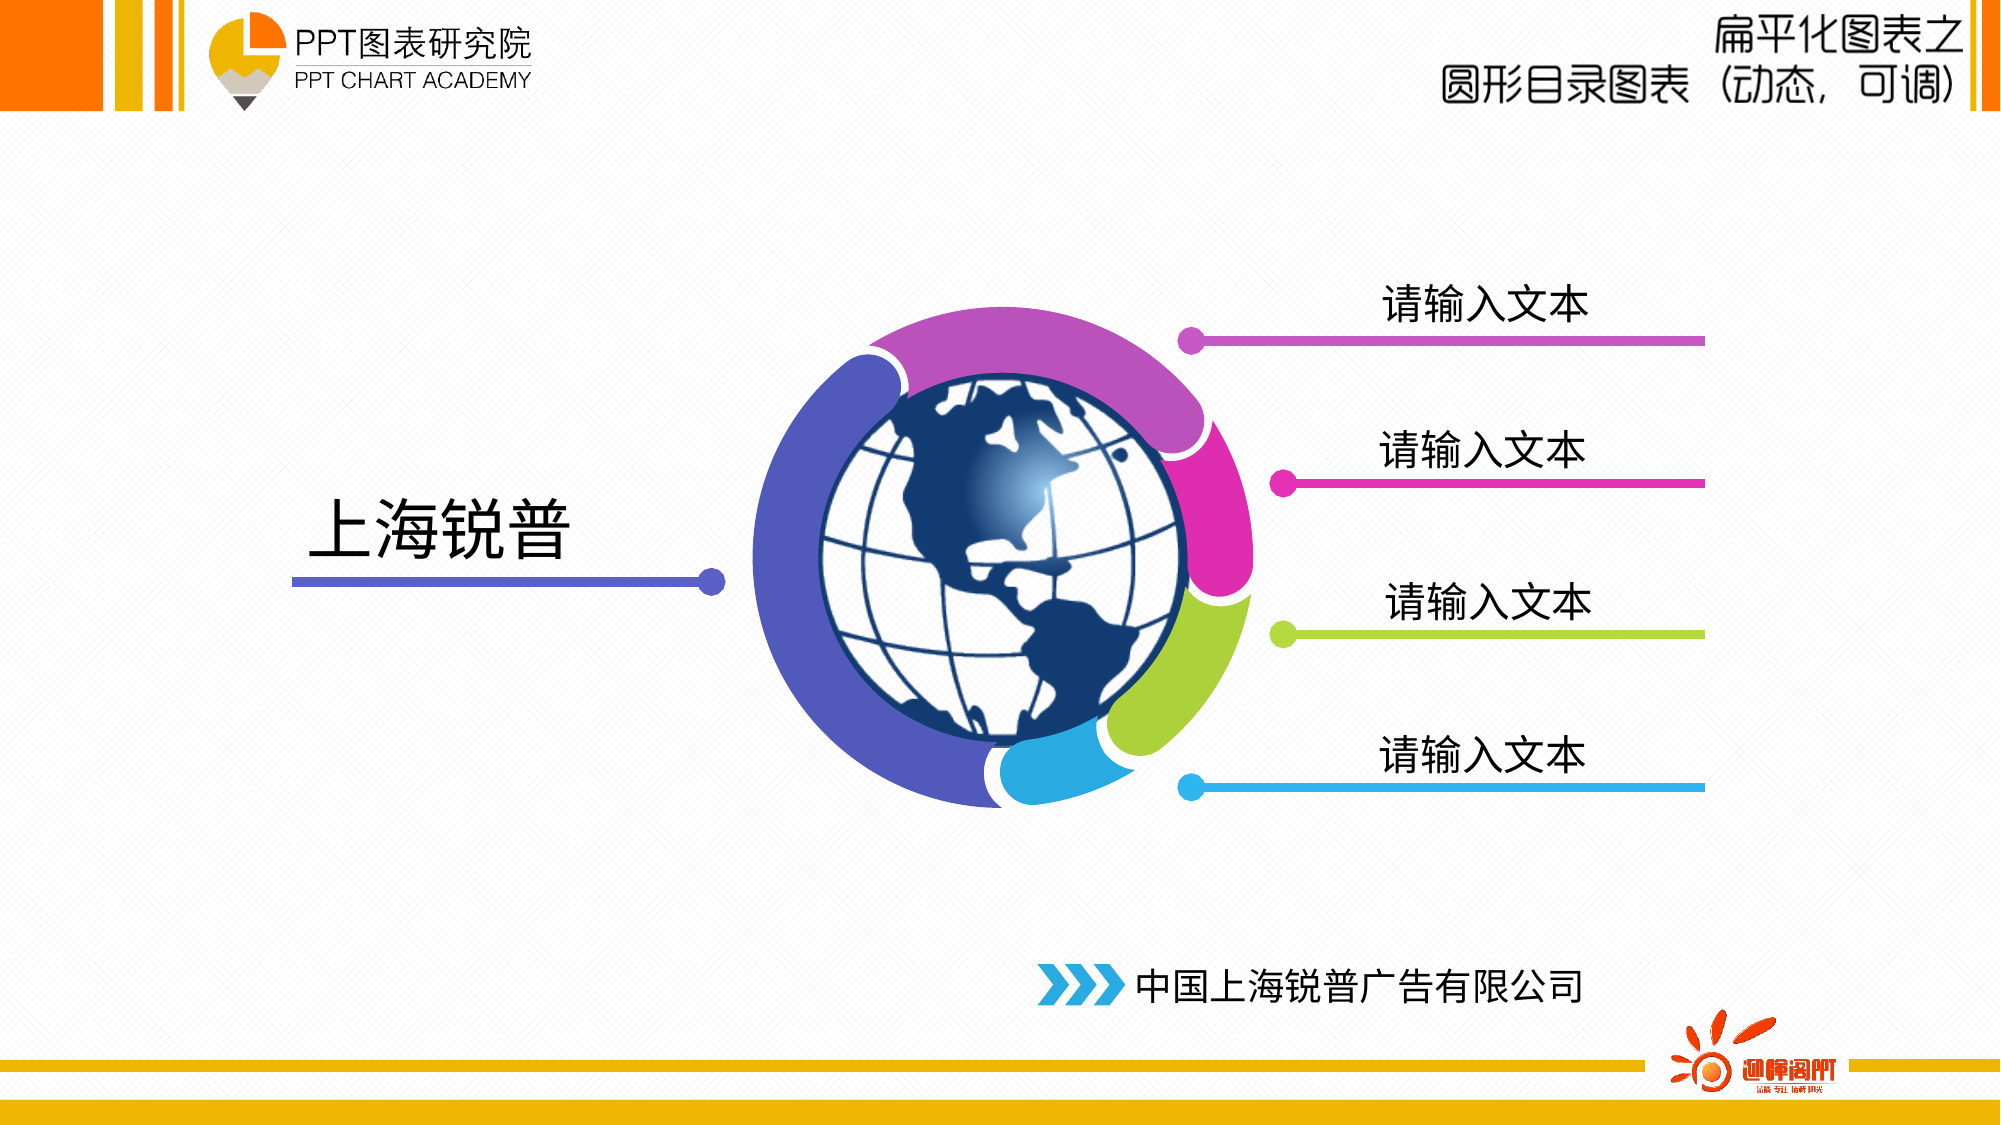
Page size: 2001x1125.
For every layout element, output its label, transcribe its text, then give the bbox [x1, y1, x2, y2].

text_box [1191, 270, 1705, 362]
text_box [1191, 720, 1705, 819]
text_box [291, 480, 712, 582]
picture [1414, 0, 2000, 138]
text_box [1035, 963, 1071, 1007]
text_box [1091, 963, 1127, 1007]
picture [1669, 1007, 1839, 1098]
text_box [748, 250, 1274, 806]
text_box 中国上海锐普广告有限公司 [1119, 955, 1642, 1016]
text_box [1283, 568, 1705, 679]
picture [190, 10, 554, 112]
text_box [1062, 963, 1099, 1007]
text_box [1283, 416, 1705, 529]
